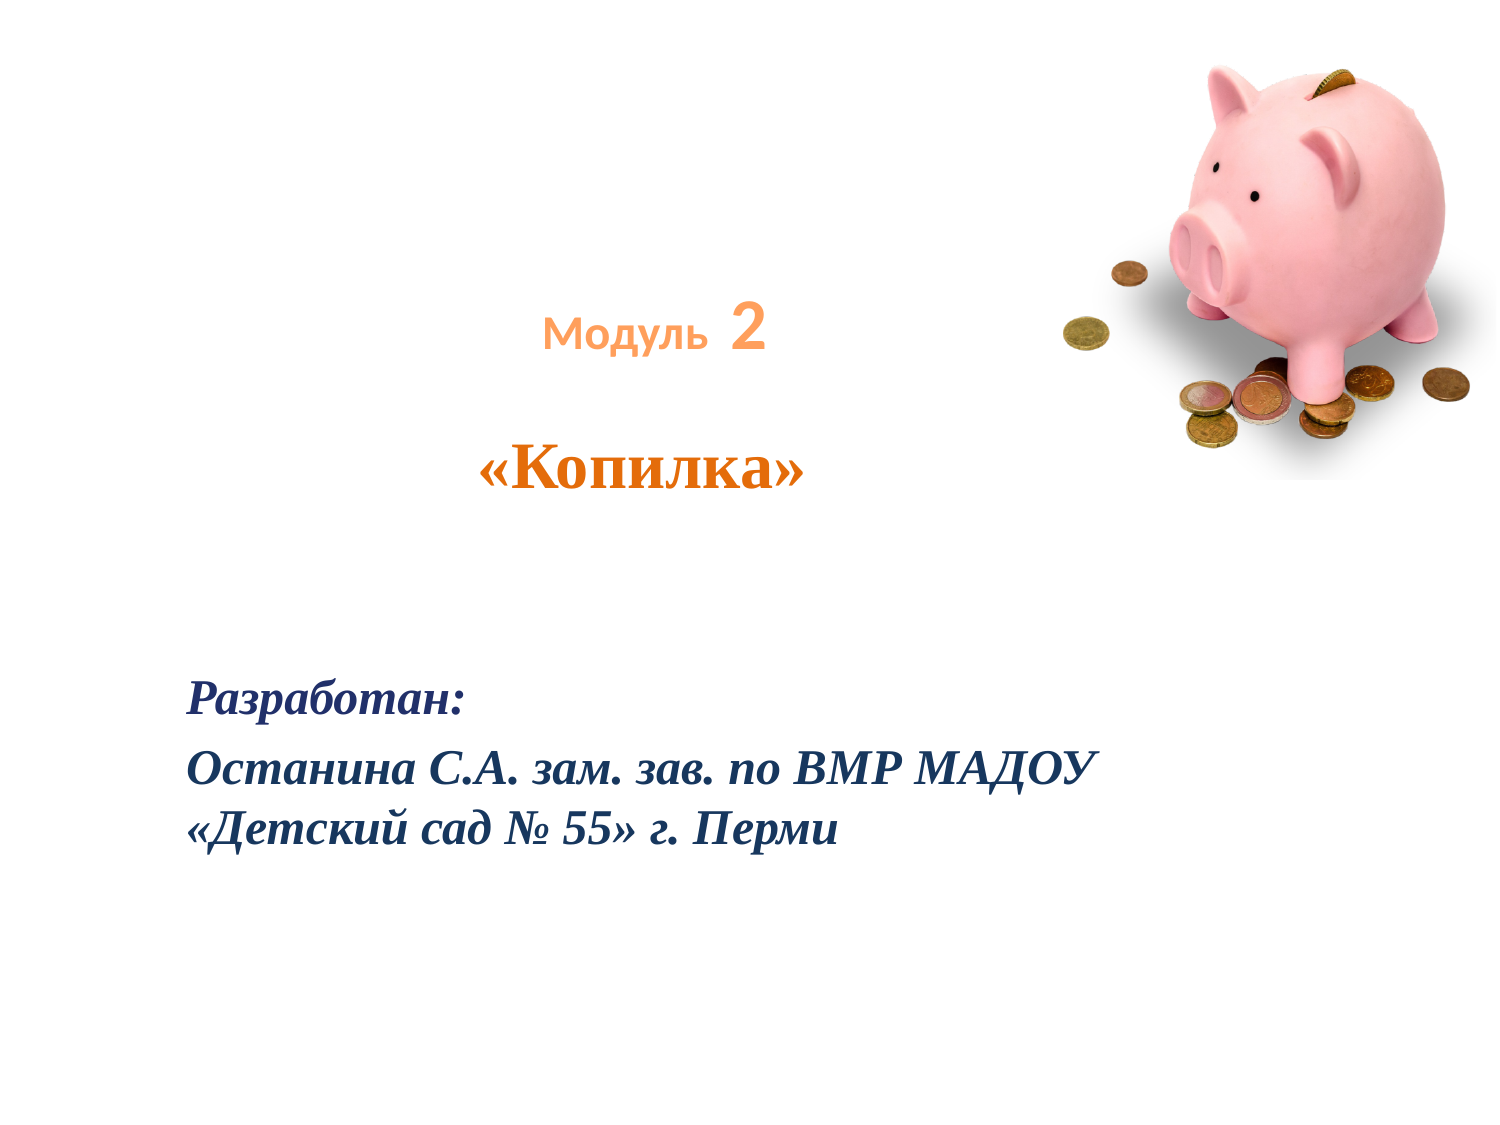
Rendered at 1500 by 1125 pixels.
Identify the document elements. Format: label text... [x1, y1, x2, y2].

title Модуль 2 «Копилка» [4, 268, 1280, 510]
picture [1049, 57, 1497, 481]
subtitle Разработан: Останина С.А. зам. зав. по ВМР МАДОУ «Детский сад № 55» г. Перми [171, 657, 1222, 945]
